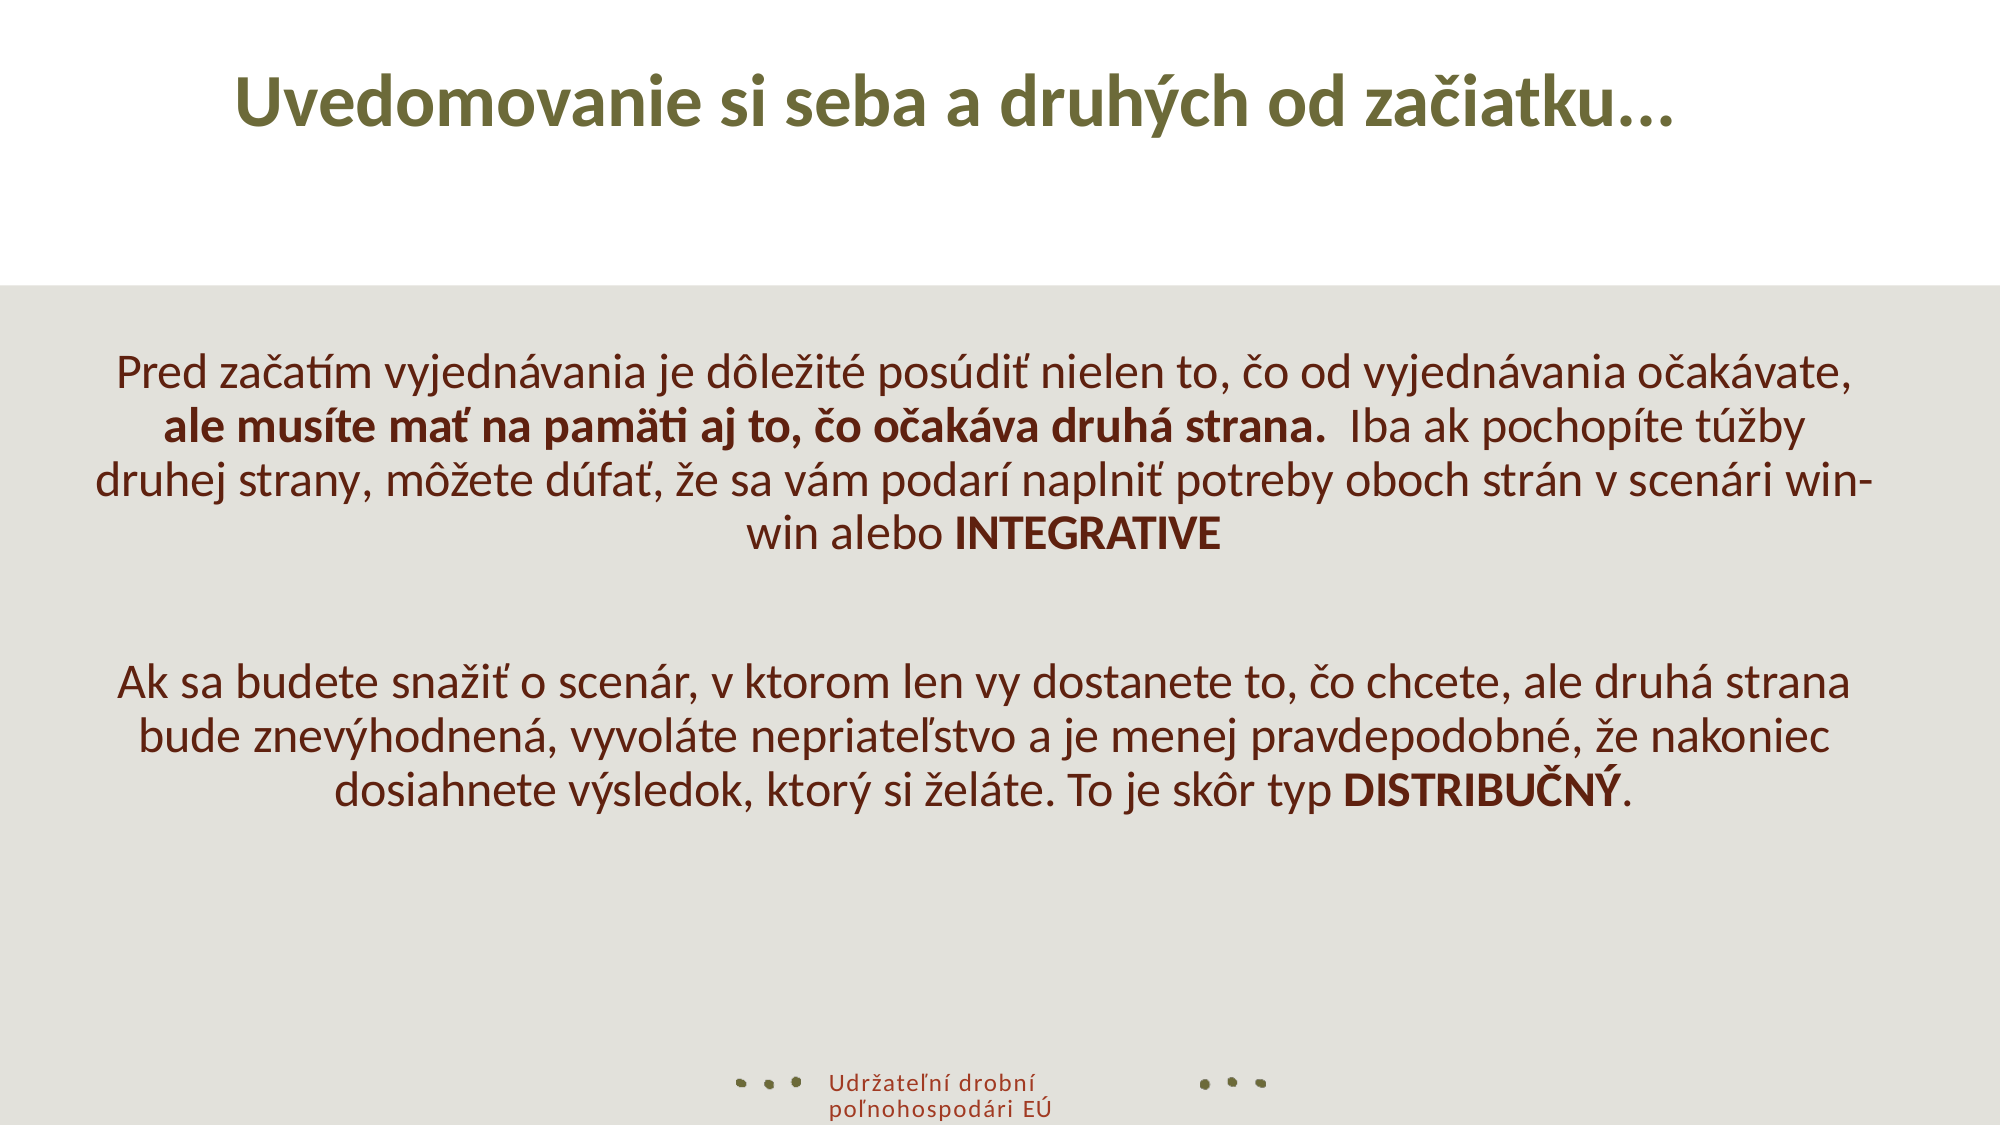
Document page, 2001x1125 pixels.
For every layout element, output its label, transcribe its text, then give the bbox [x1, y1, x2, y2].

title Uvedomovanie si seba a druhých od začiatku... [232, 47, 1735, 248]
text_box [0, 285, 2000, 1125]
